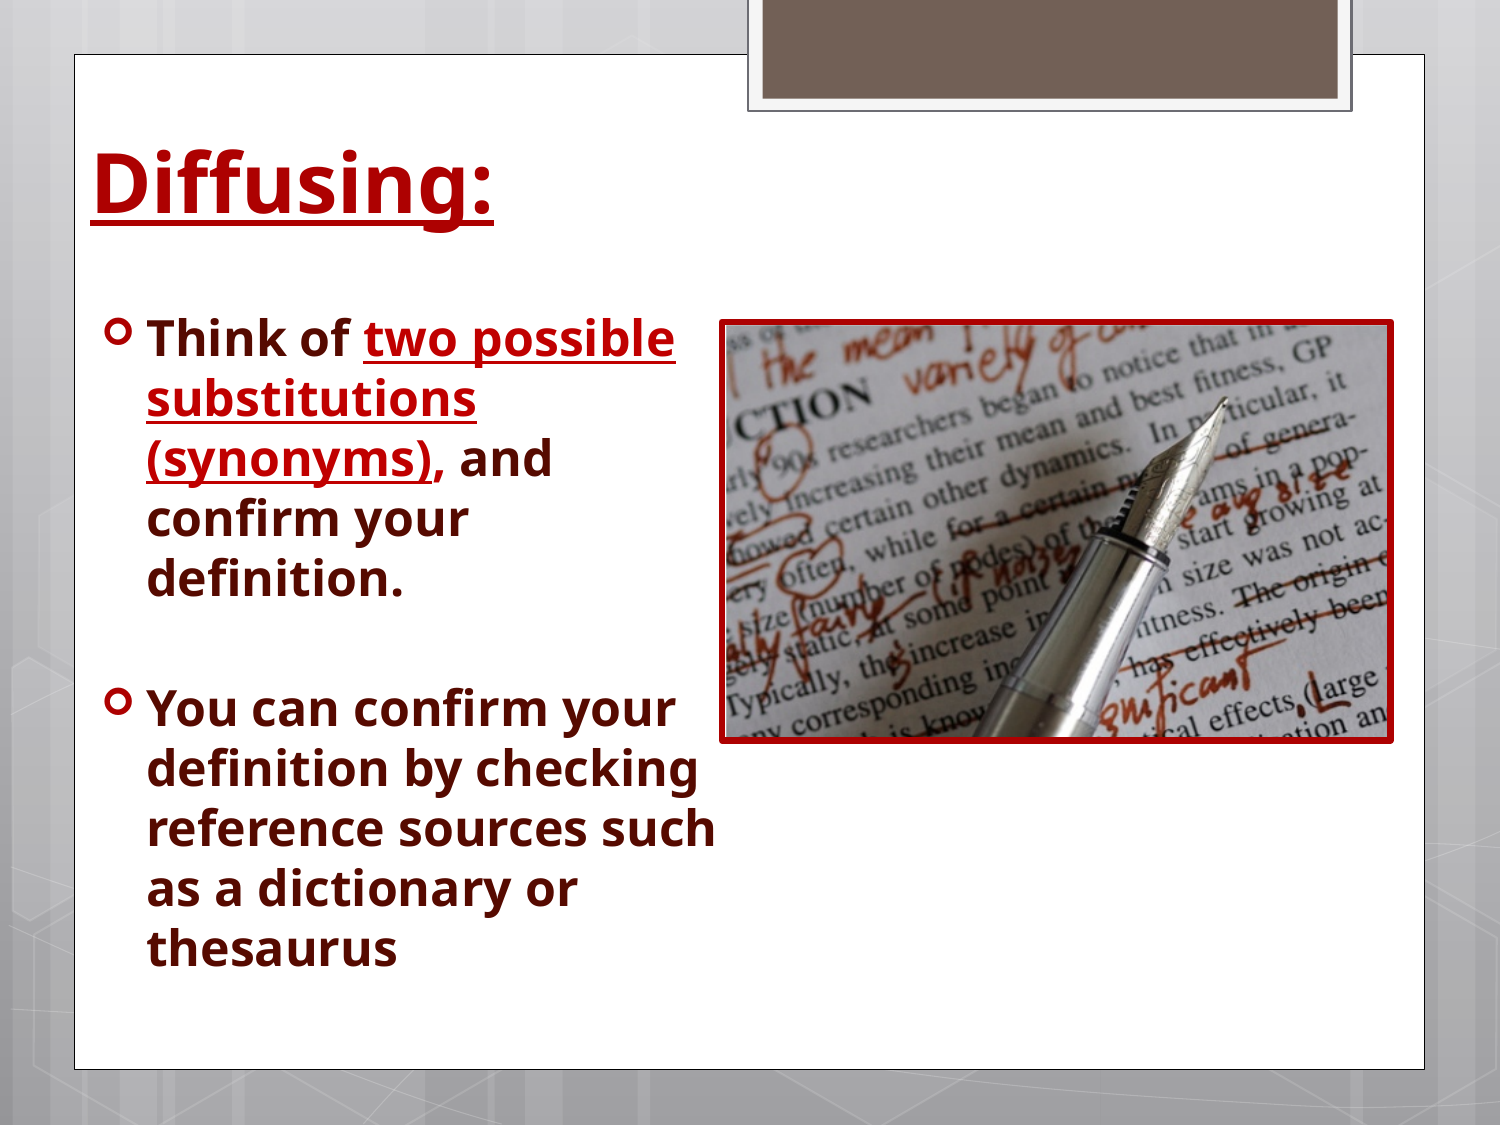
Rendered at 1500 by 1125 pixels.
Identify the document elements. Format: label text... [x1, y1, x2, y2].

list Think of two possible substitutions (synonyms), and confirm your definition. You can confirm your definition by checking reference sources such as a dictionary or thesaurus [75, 299, 738, 1063]
title Diffusing: [75, 50, 1228, 238]
picture [724, 324, 1388, 738]
